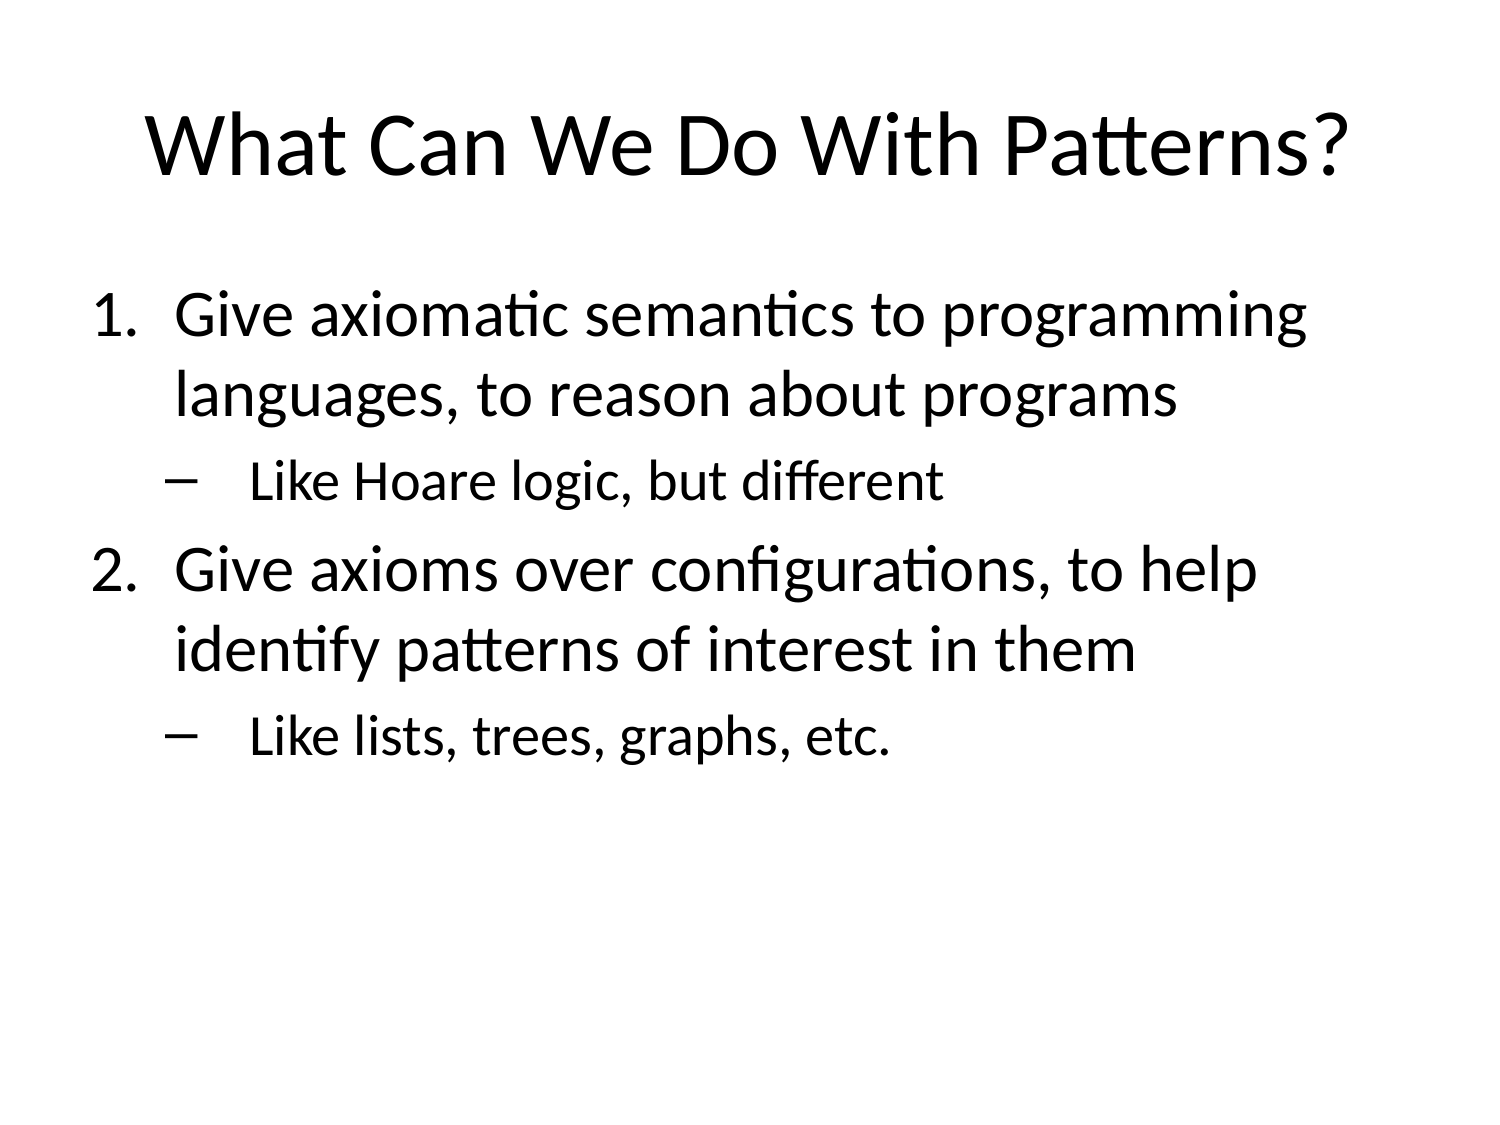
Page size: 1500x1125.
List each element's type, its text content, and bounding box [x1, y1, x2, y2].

title What Can We Do With Patterns? [75, 45, 1425, 233]
list Give axiomatic semantics to programming languages, to reason about programs Like Hoare logic, but different Give axioms over configurations, to help identify patterns of interest in them Like lists, trees, graphs, etc. [75, 262, 1425, 1005]
